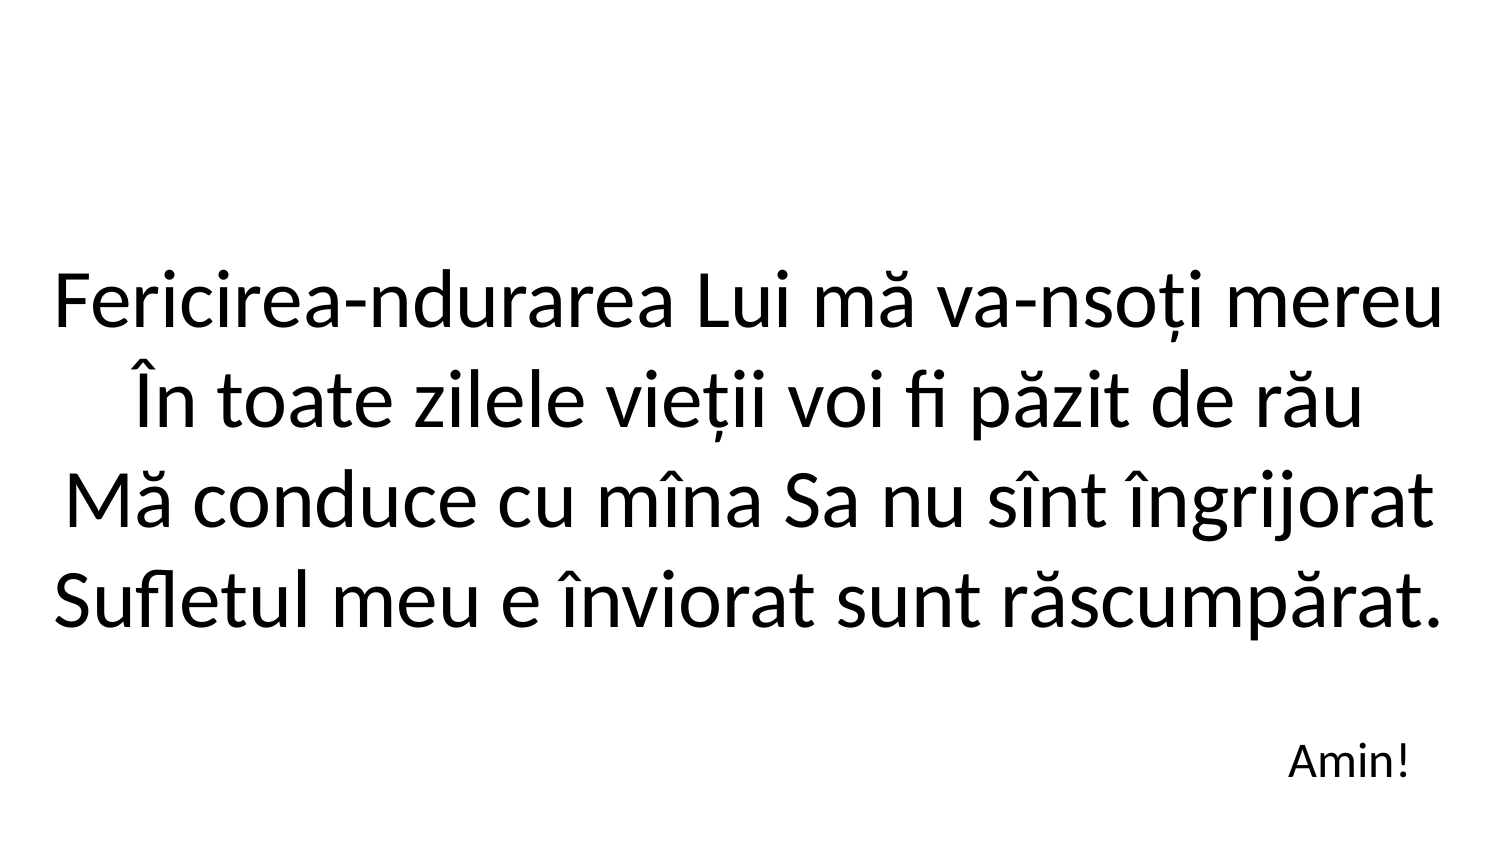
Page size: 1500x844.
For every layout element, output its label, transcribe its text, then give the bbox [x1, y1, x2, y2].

text_box Amin! [1273, 674, 1427, 795]
text_box Fericirea-ndurarea Lui mă va-nsoți mereu În toate zilele vieții voi fi păzit de rău Mă conduce cu mîna Sa nu sînt îngrijorat Sufletul meu e înviorat sunt răscumpărat. [38, 192, 1462, 652]
